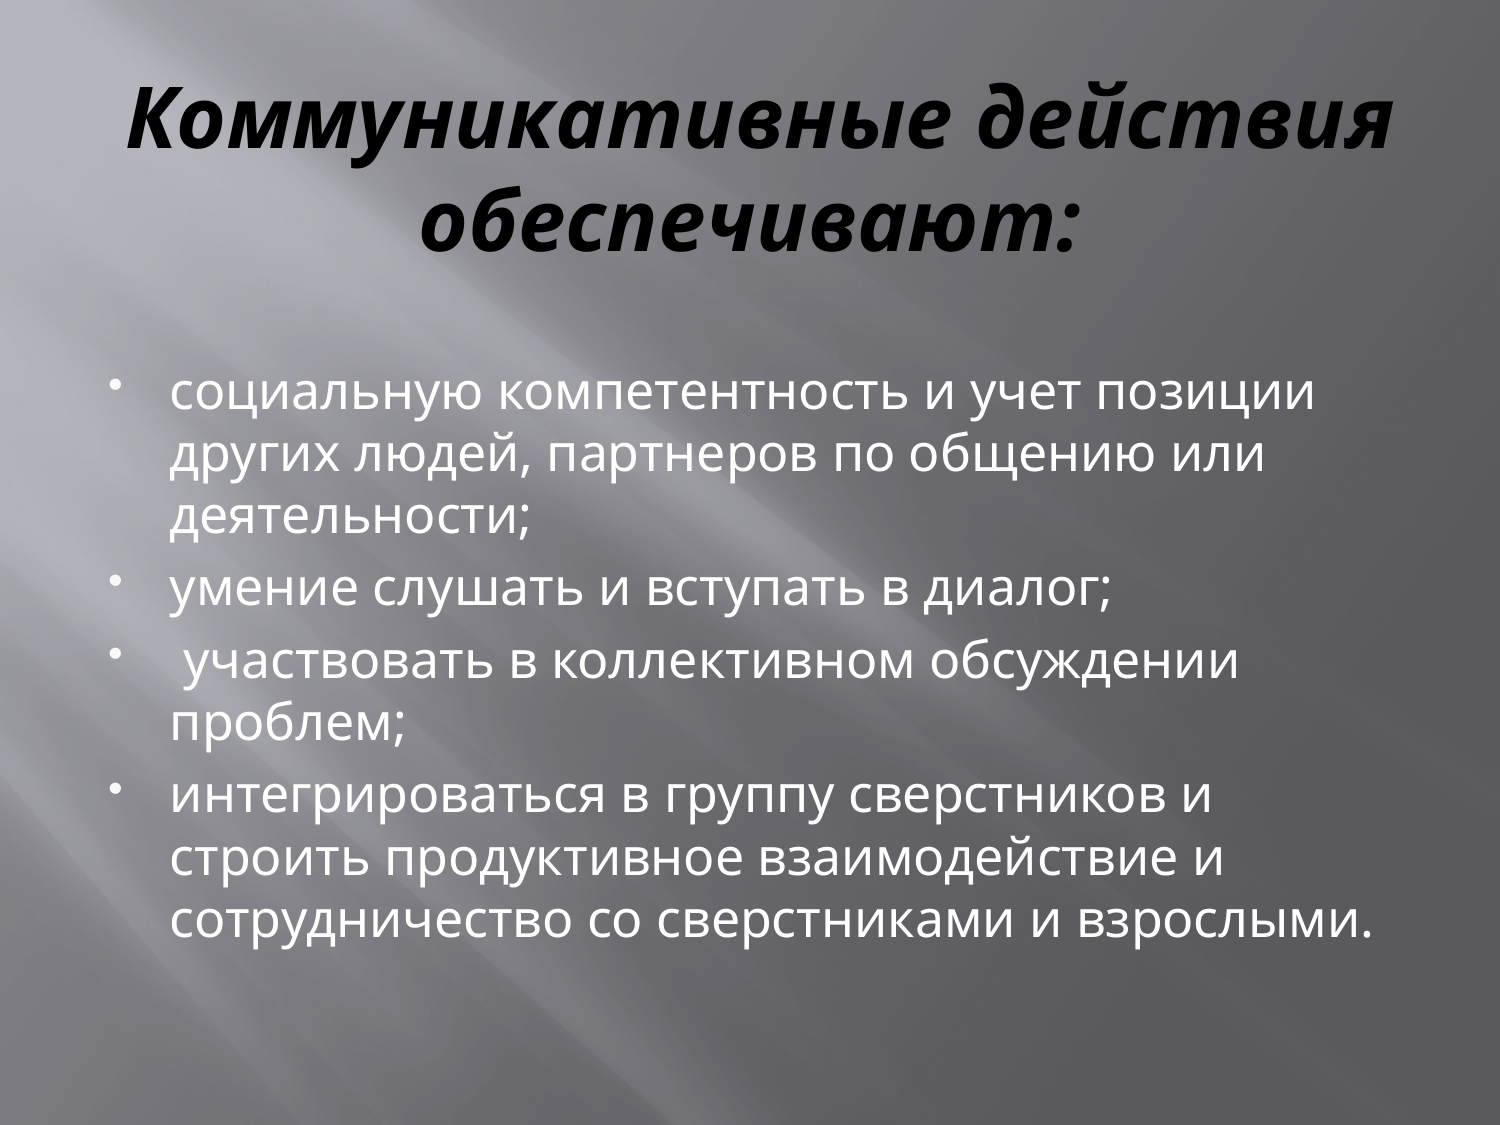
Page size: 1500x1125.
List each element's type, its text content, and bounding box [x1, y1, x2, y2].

list социальную компетентность и учет позиции других людей, партнеров по общению или деятельности; умение слушать и вступать в диалог; участвовать в коллективном обсуждении проблем; интегрироваться в группу сверстников и строить продуктивное взаимодействие и сотрудничество со сверстниками и взрослыми. [75, 349, 1425, 1000]
title Коммуникативные действия обеспечивают: [75, 24, 1425, 349]
